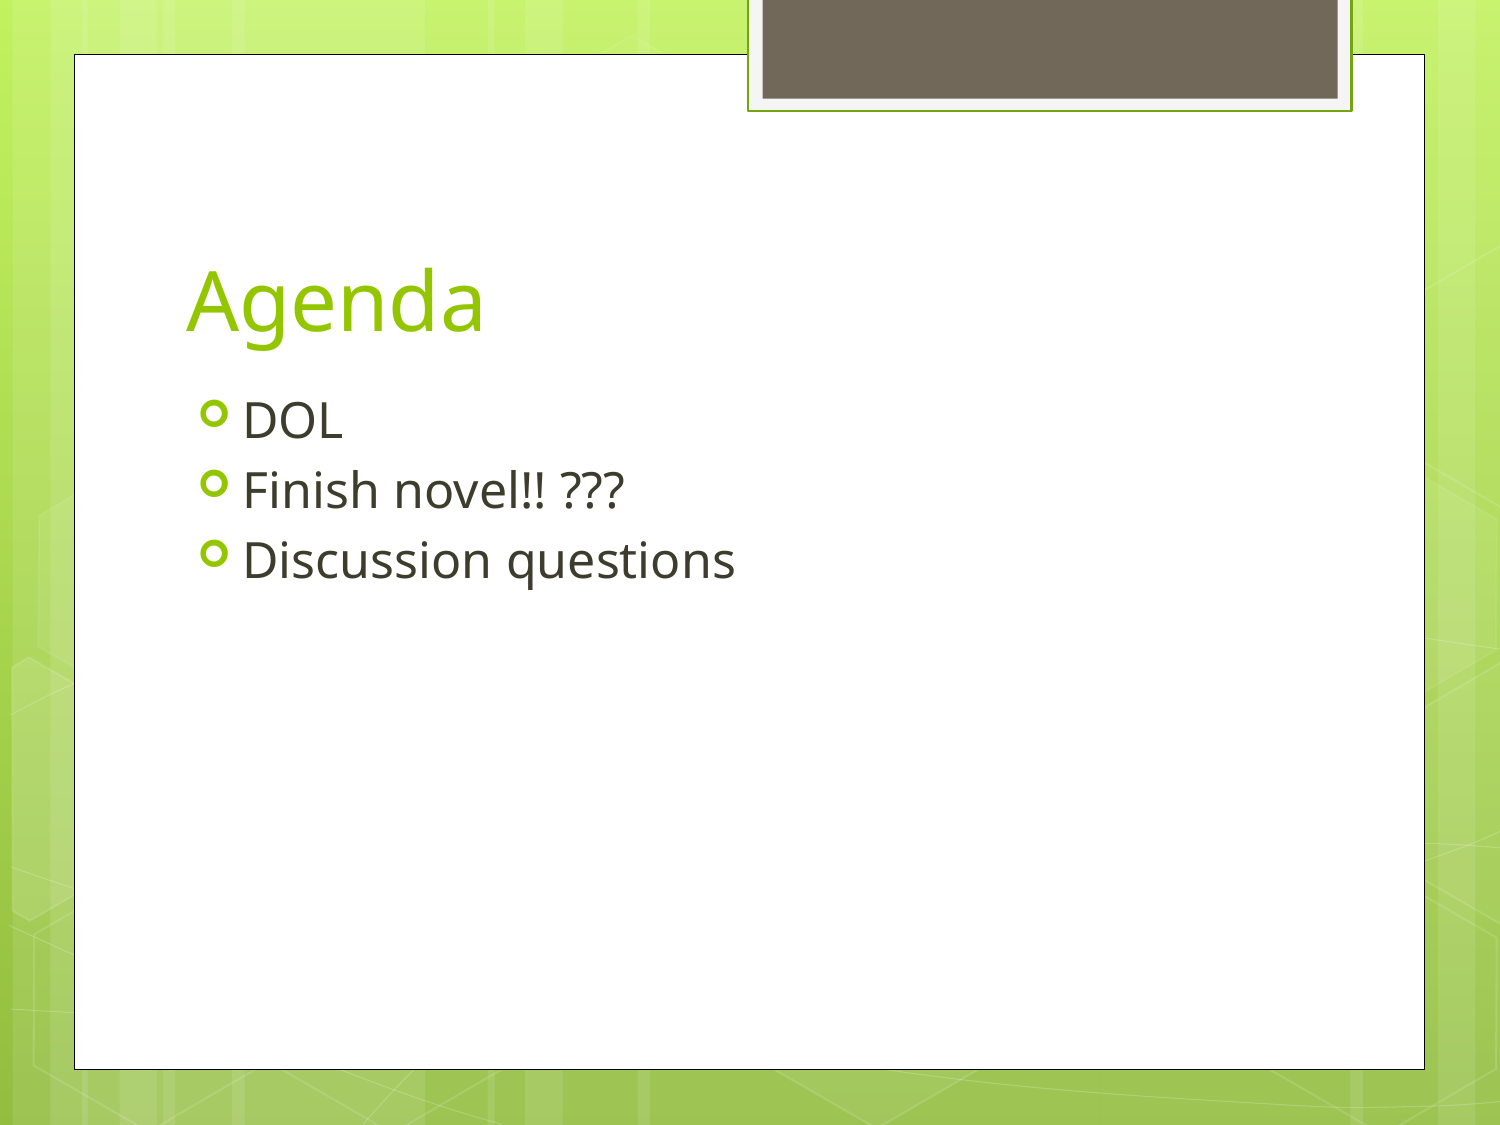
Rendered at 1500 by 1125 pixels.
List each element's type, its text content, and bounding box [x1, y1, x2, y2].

title Agenda [171, 168, 1324, 357]
list DOL Finish novel!! ??? Discussion questions [171, 381, 1283, 957]
